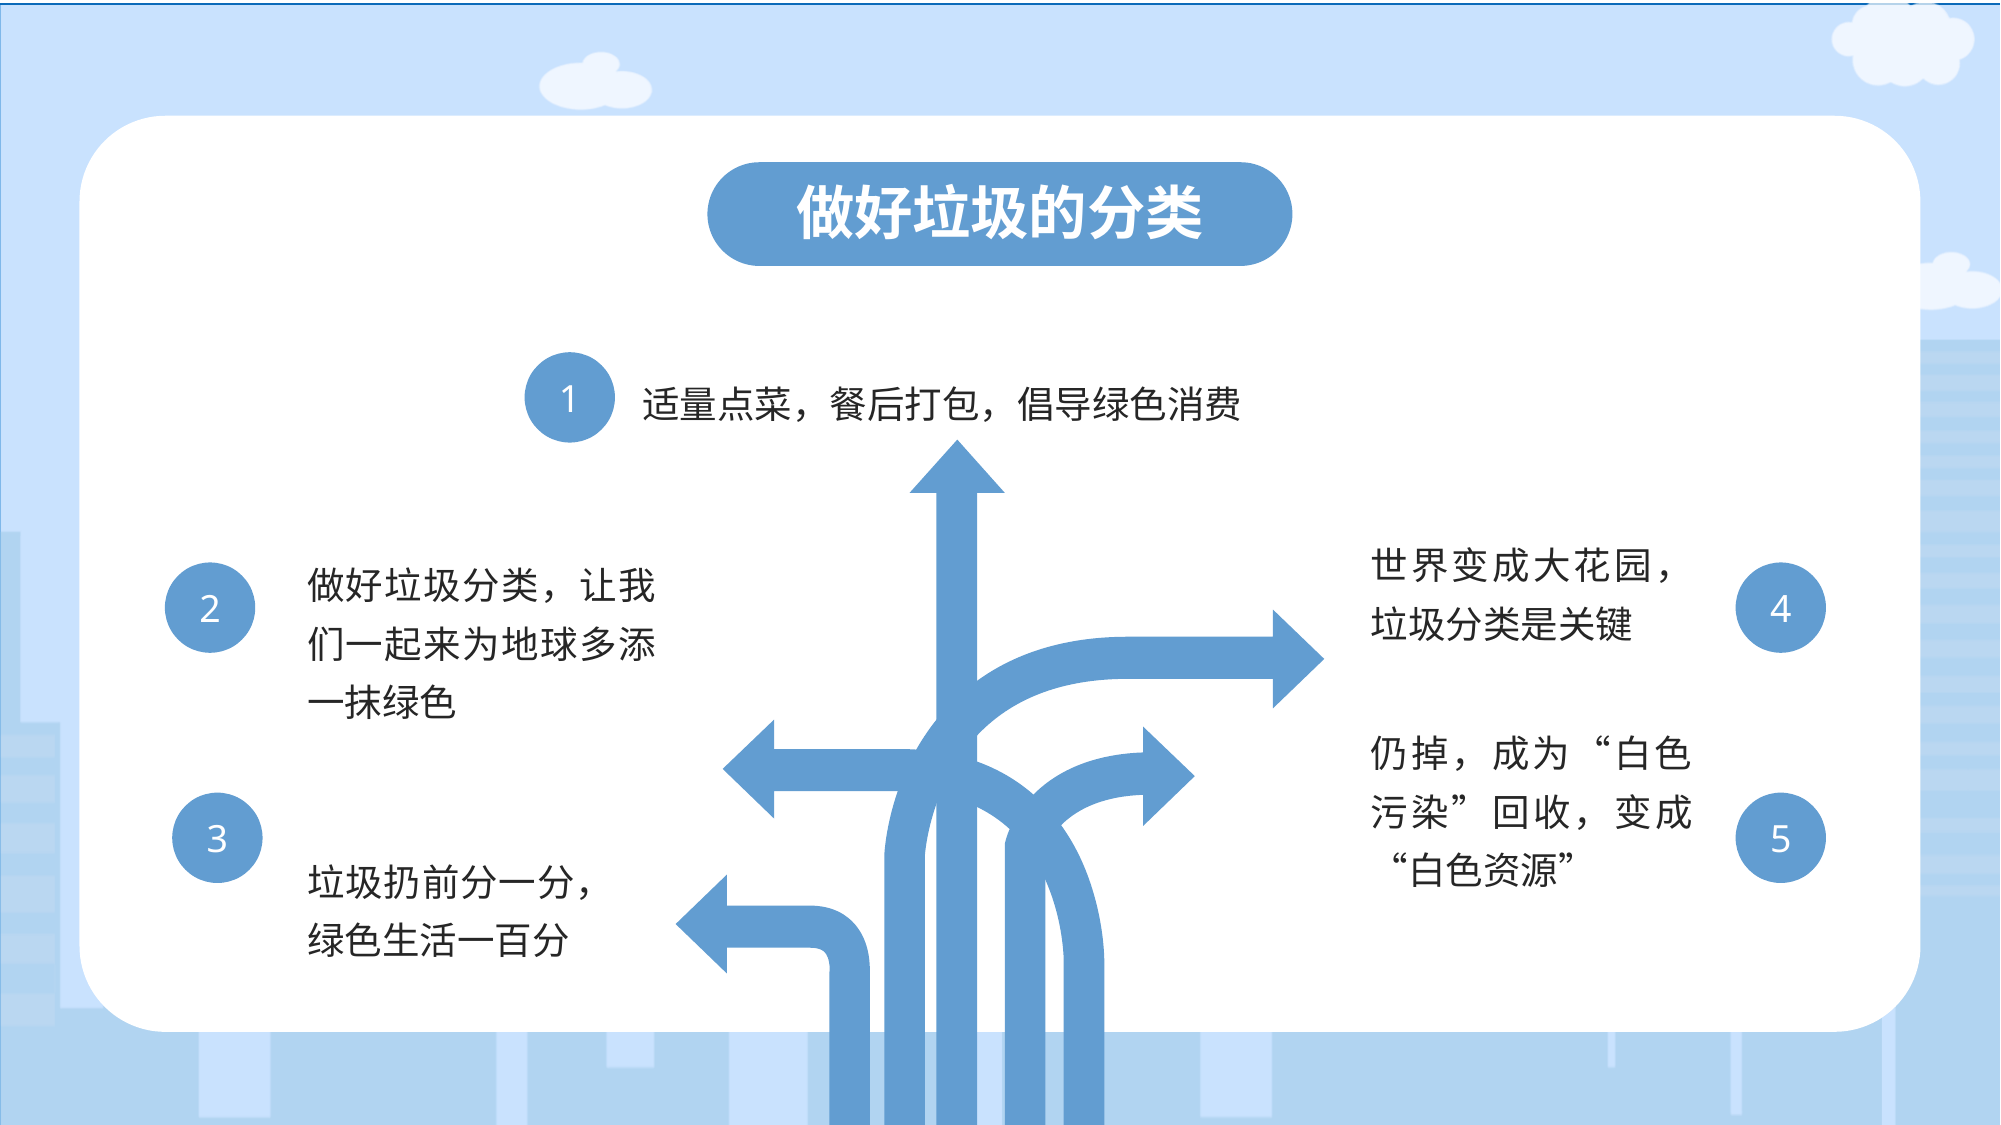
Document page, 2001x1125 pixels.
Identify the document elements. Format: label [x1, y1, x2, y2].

picture [0, 3, 2000, 1125]
text_box [675, 439, 1325, 1125]
